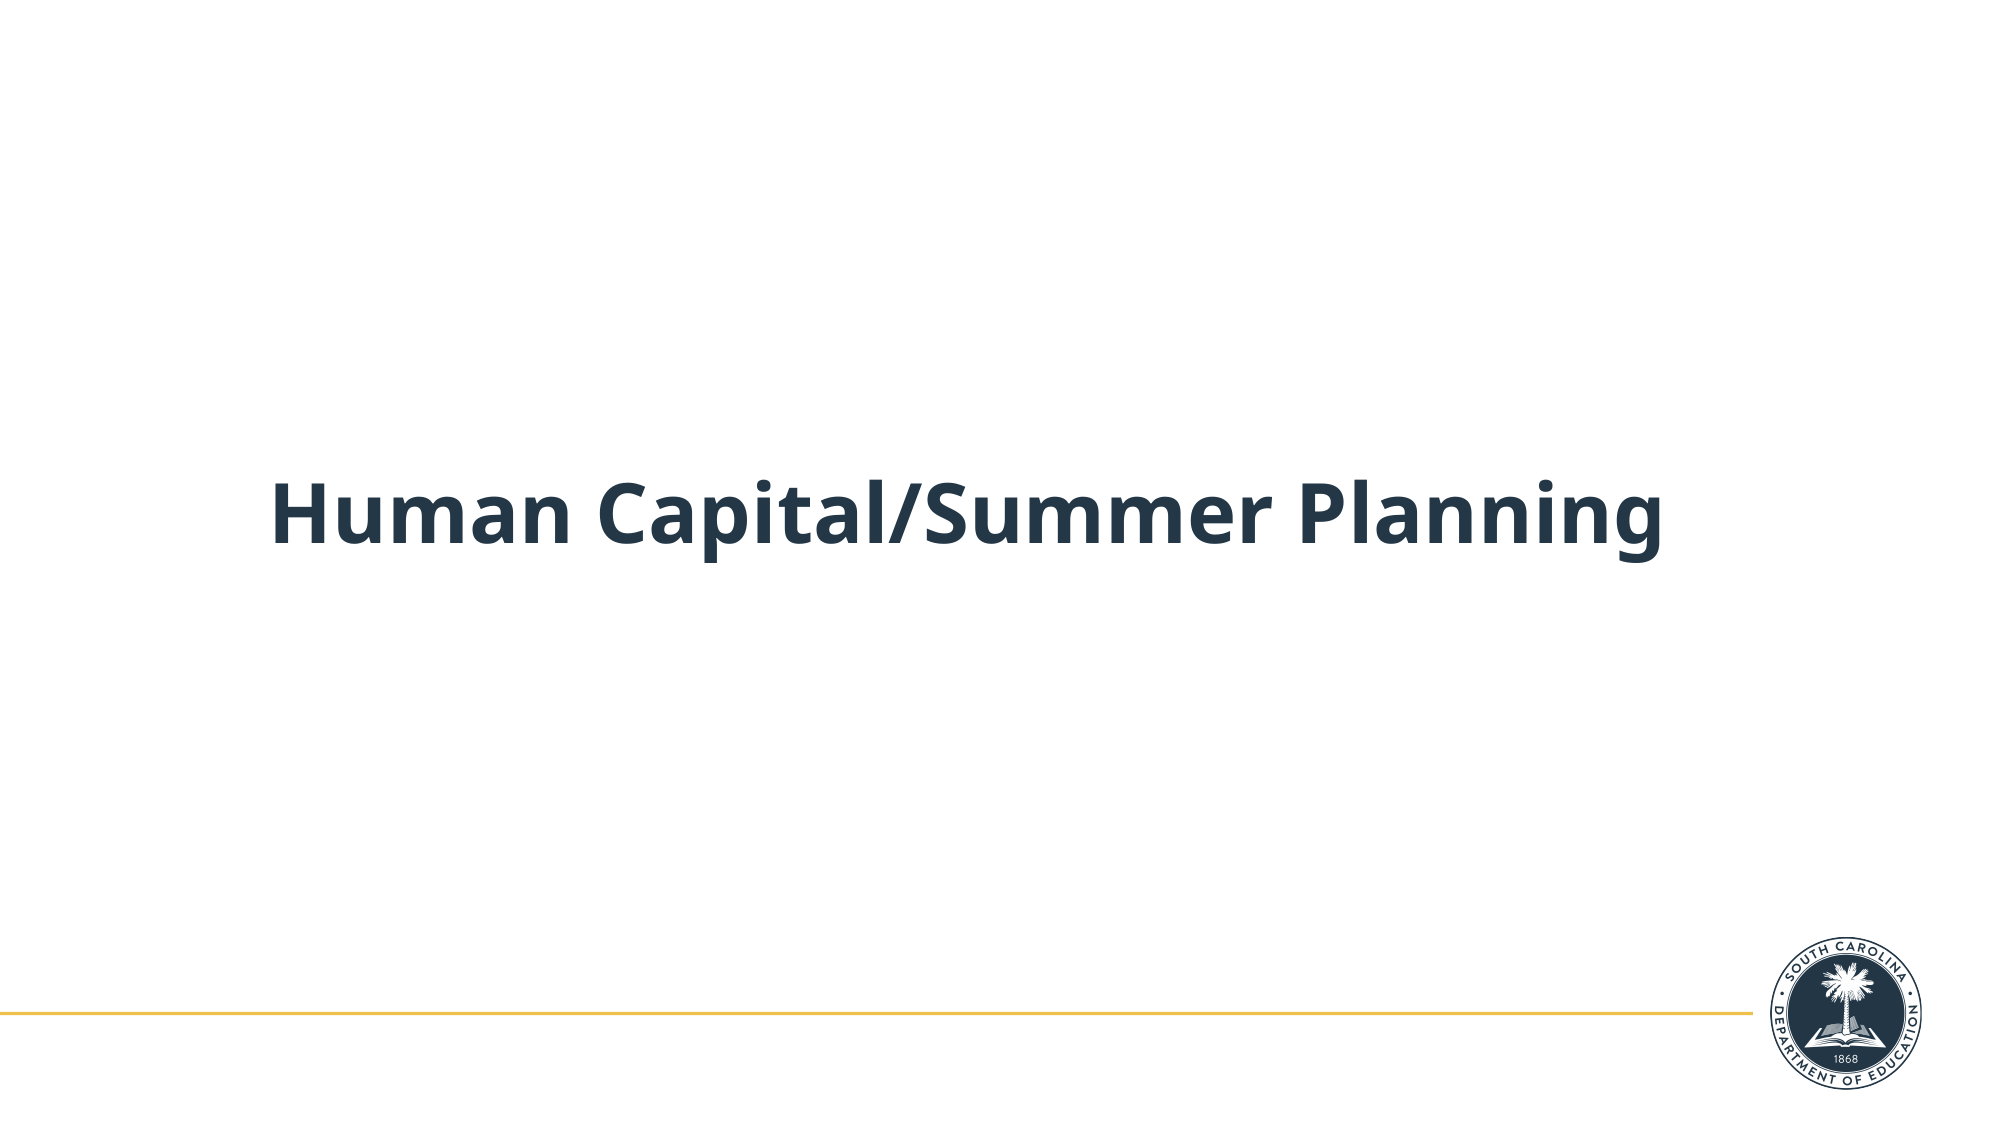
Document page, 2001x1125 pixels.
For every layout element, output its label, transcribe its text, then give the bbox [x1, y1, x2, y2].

title Human Capital/Summer Planning [183, 490, 1753, 679]
text_box [1770, 937, 1922, 1090]
